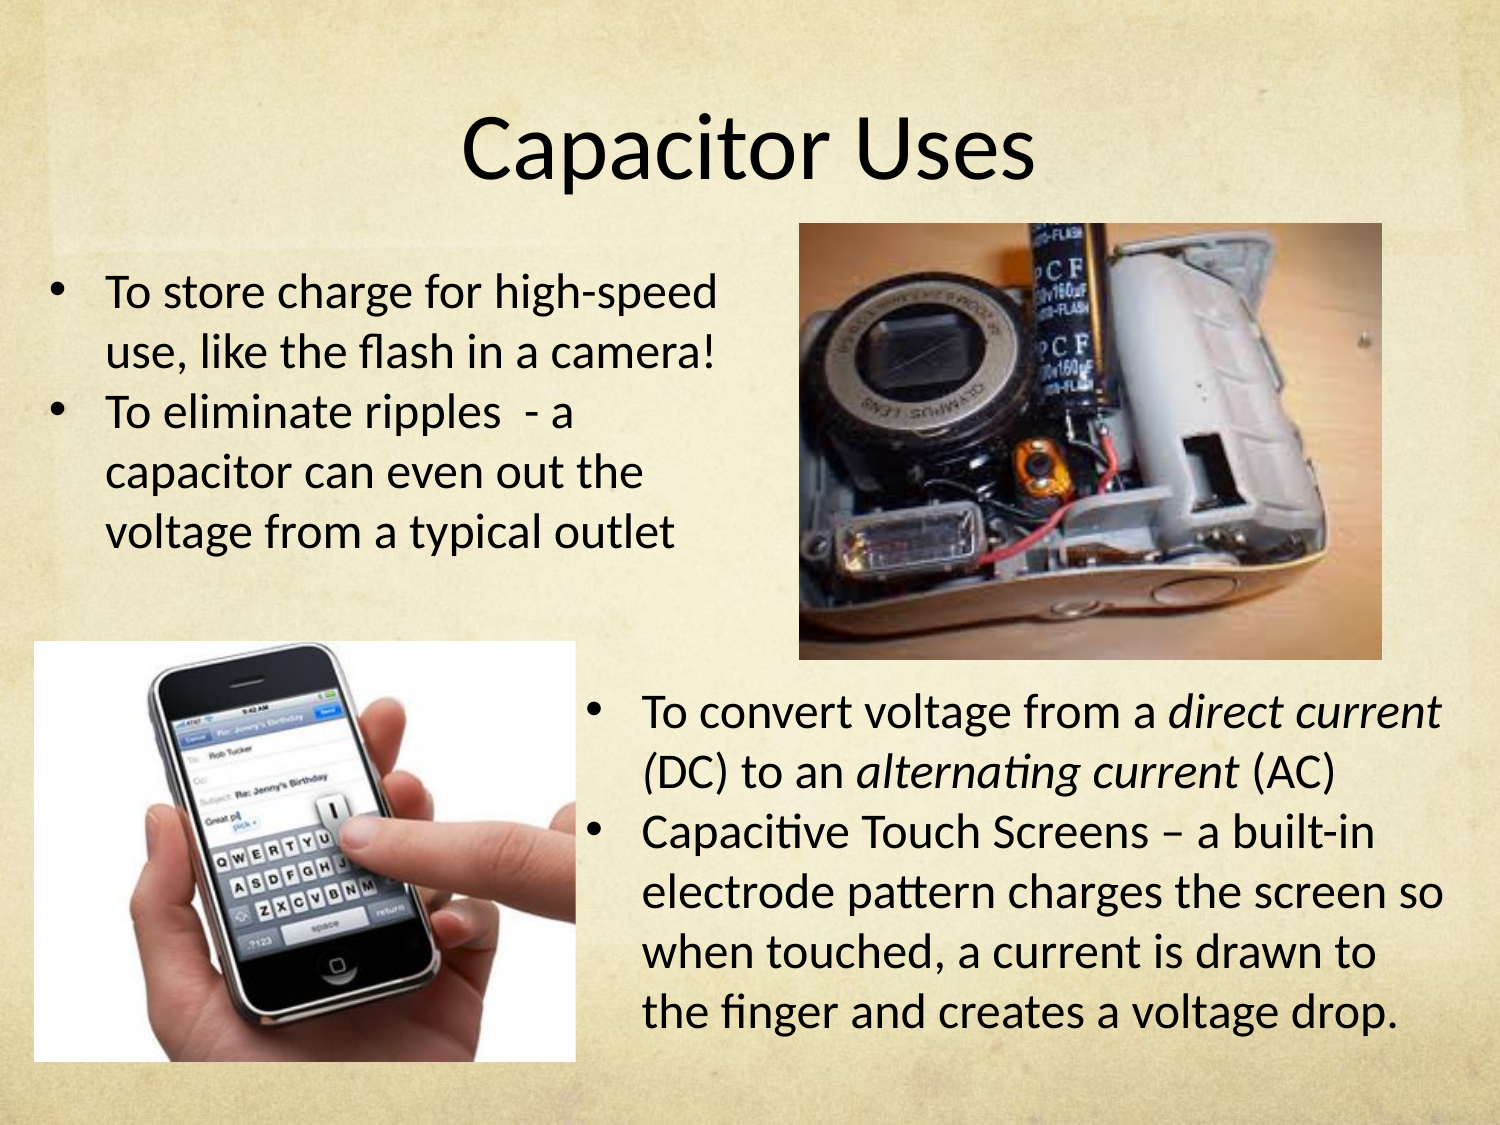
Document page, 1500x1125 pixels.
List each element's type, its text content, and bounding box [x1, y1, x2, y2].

text_box To convert voltage from a direct current (DC) to an alternating current (AC) Capacitive Touch Screens – a built-in electrode pattern charges the screen so when touched, a current is drawn to the finger and creates a voltage drop. [570, 670, 1468, 1091]
title Capacitor Uses [90, 31, 1410, 251]
text_box To store charge for high-speed use, like the flash in a camera! To eliminate ripples - a capacitor can even out the voltage from a typical outlet [34, 250, 771, 606]
picture [0, 0, 1500, 1125]
